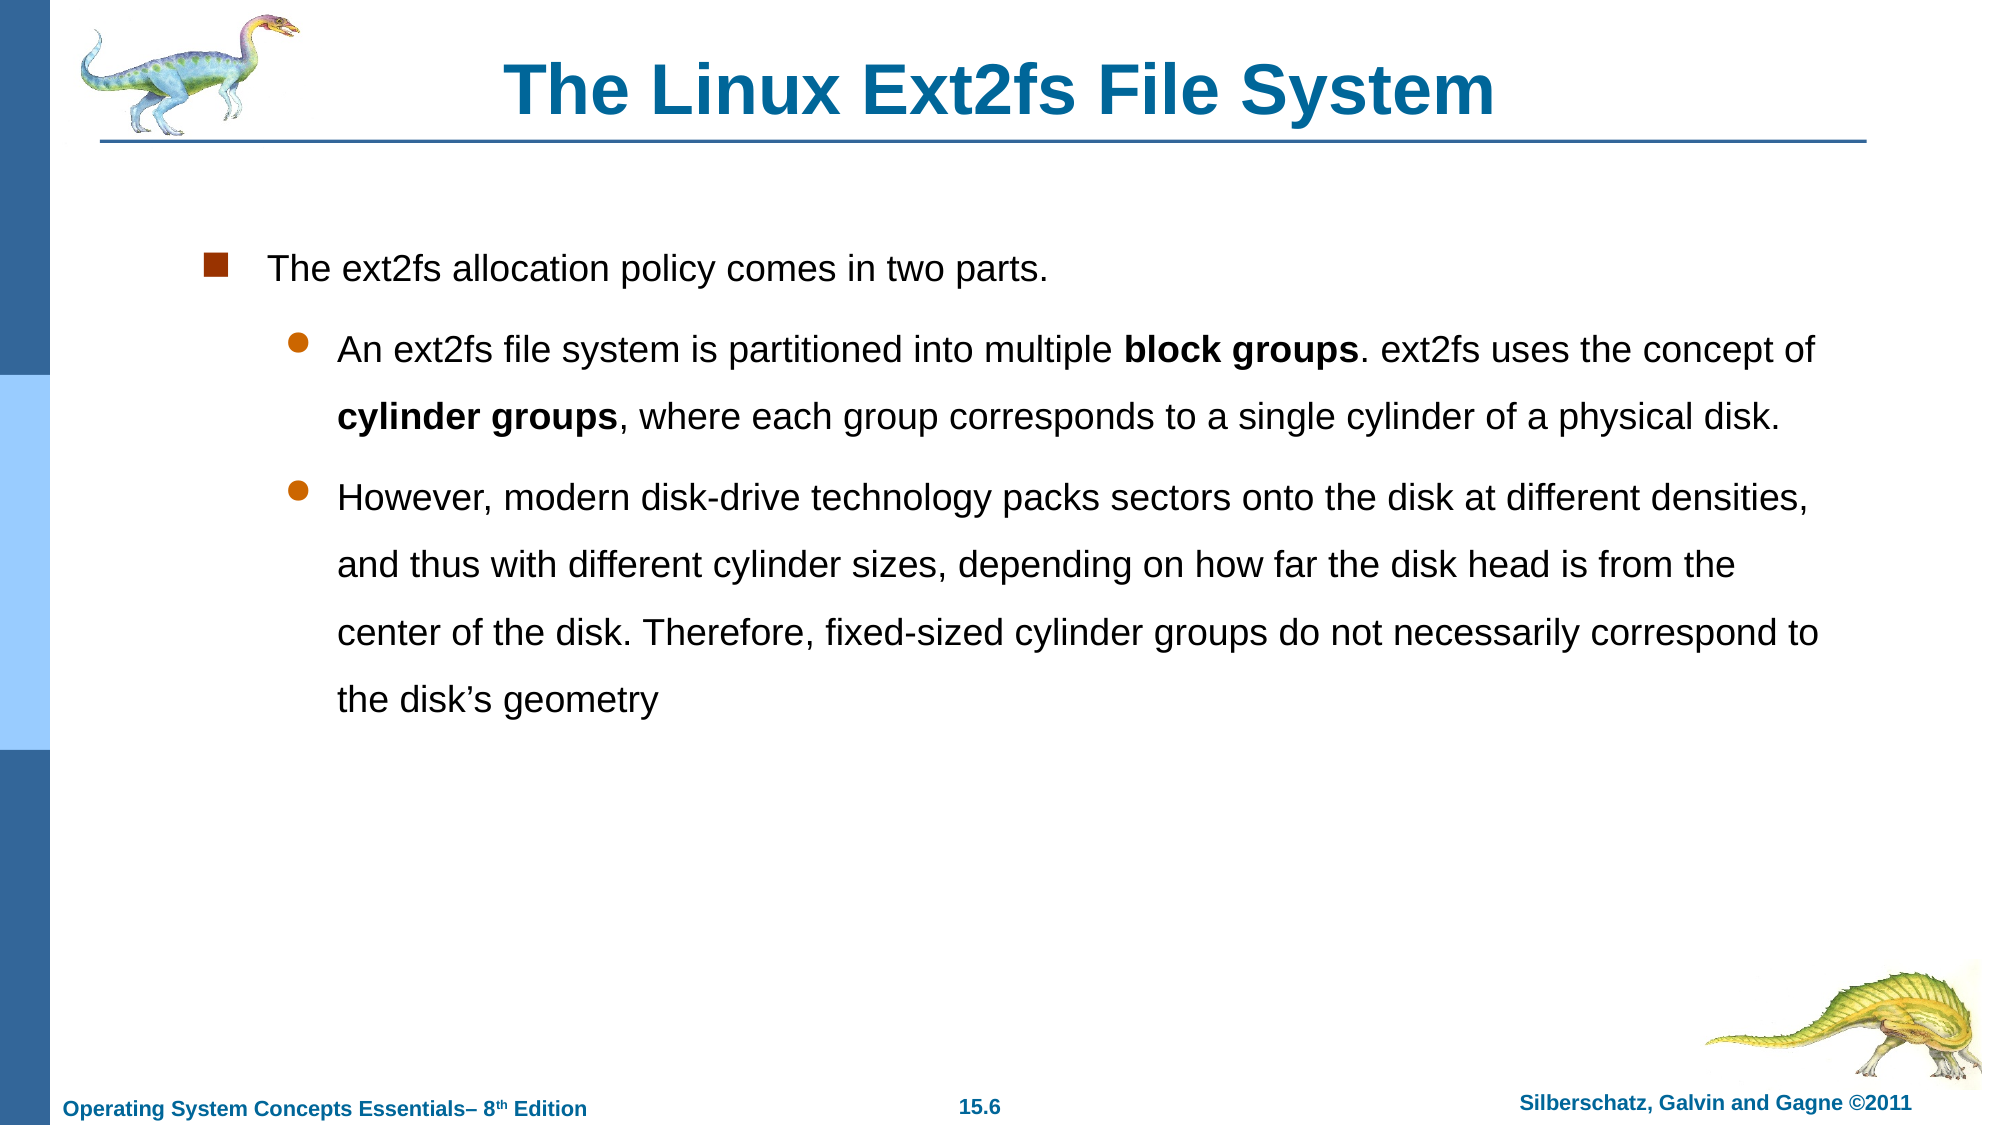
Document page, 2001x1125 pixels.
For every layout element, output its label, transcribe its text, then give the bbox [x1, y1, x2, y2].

list The ext2fs allocation policy comes in two parts. An ext2fs file system is partitioned into multiple block groups. ext2fs uses the concept of cylinder groups, where each group corresponds to a single cylinder of a physical disk. However, modern disk-drive technology packs sectors onto the disk at different densities, and thus with different cylinder sizes, depending on how far the disk head is from the center of the disk. Therefore, fixed-sized cylinder groups do not necessarily correspond to the disk’s geometry [185, 210, 1848, 1046]
picture [1700, 959, 1982, 1090]
title The Linux Ext2fs File System [99, 45, 1900, 141]
picture [62, 0, 324, 149]
